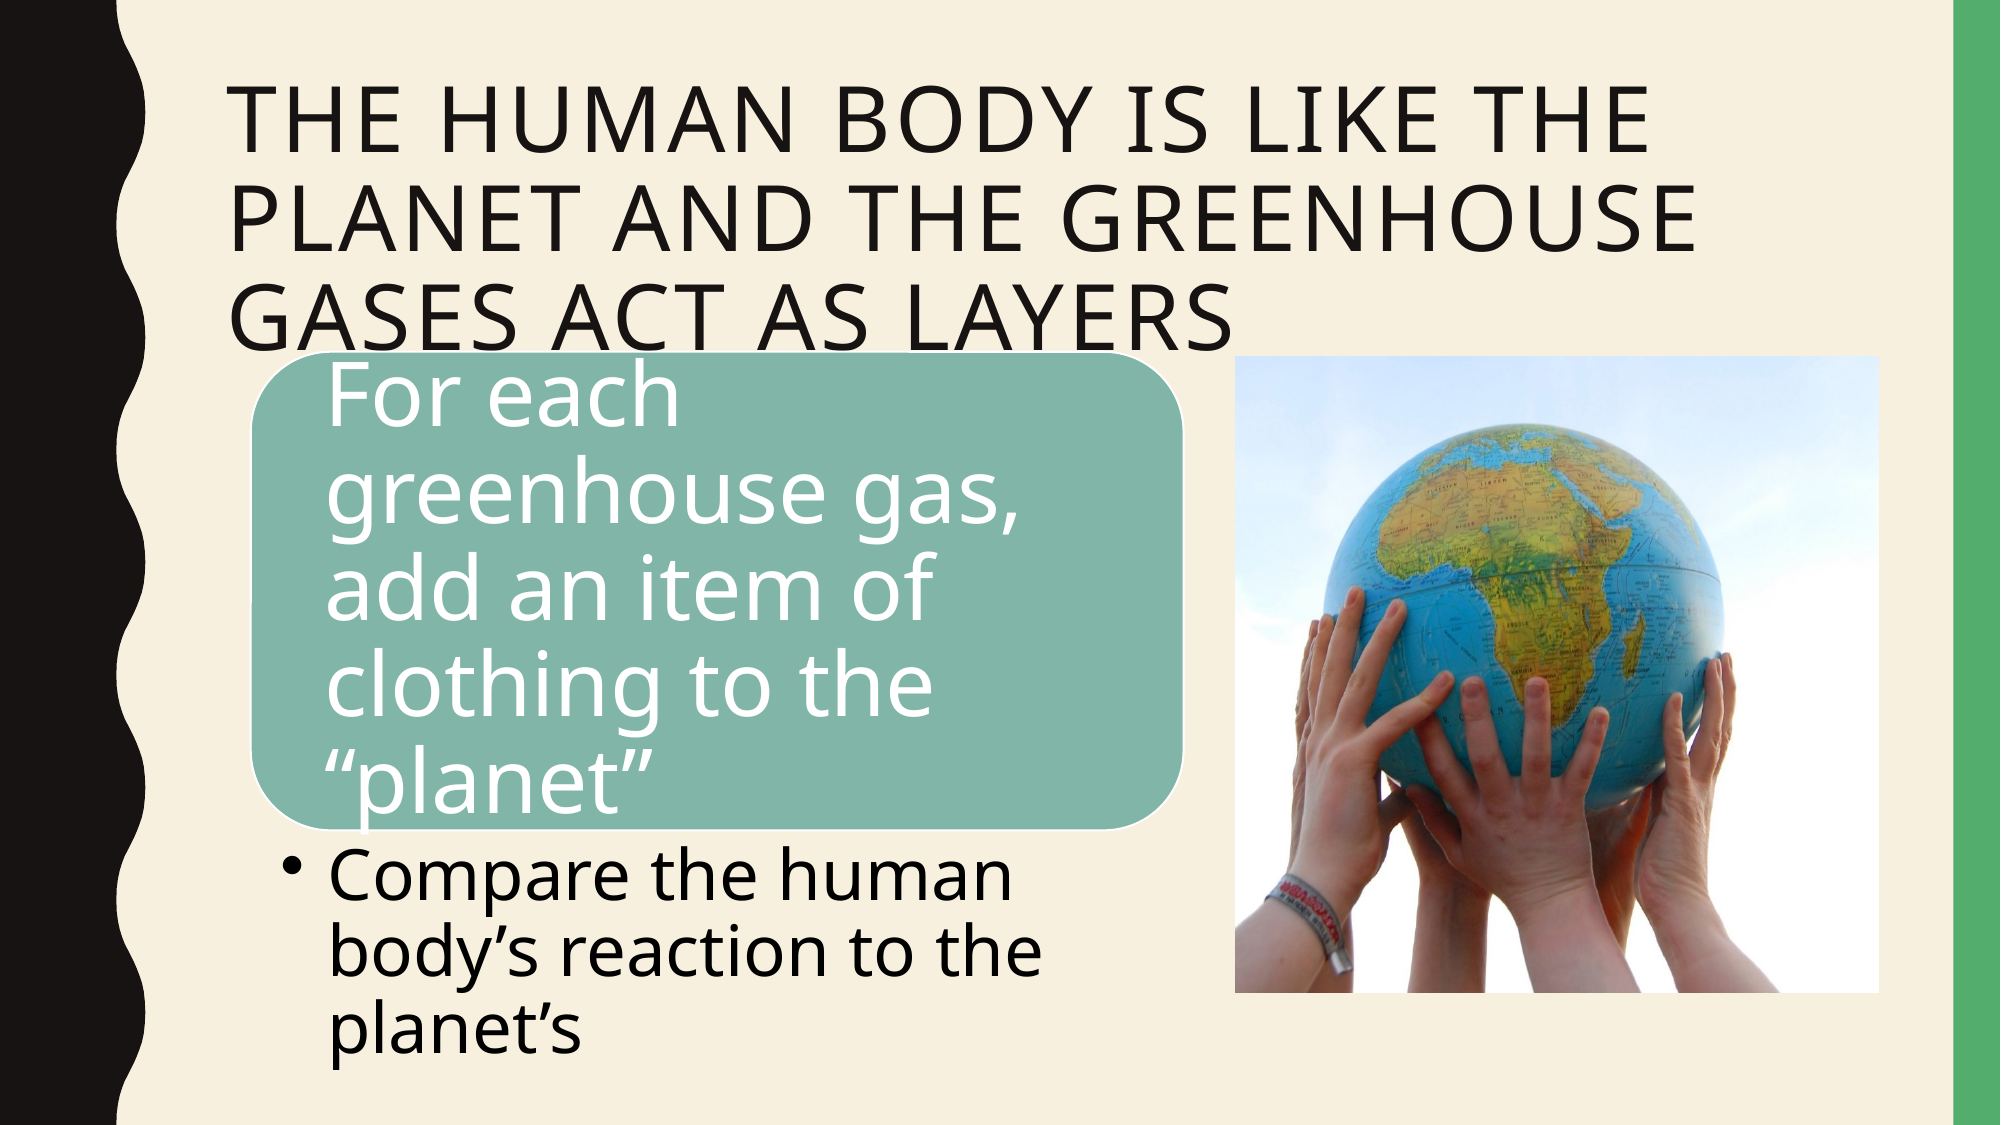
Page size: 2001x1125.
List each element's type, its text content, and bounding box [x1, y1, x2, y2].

picture [1235, 356, 1879, 993]
title The human body is like the planet and the greenhouse gases act as layers [211, 65, 1942, 310]
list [250, 349, 1184, 1001]
